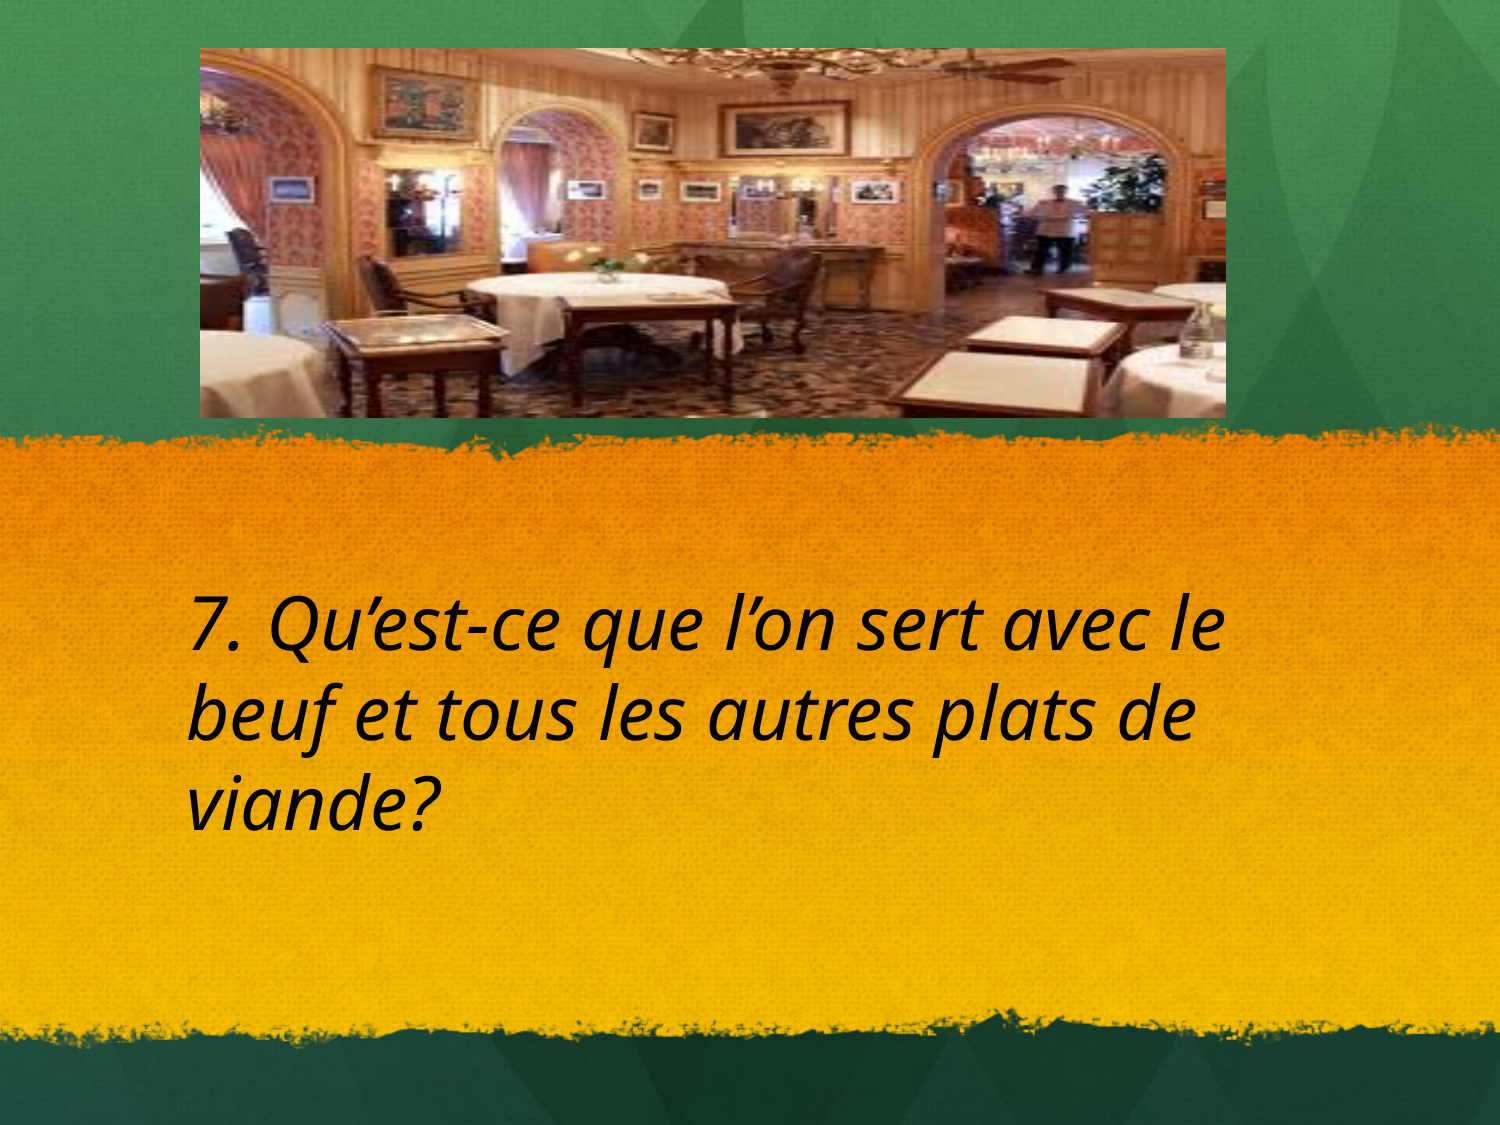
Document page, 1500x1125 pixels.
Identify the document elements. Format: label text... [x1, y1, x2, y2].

picture [0, 0, 1500, 1125]
text_box 7. Qu’est-ce que l’on sert avec le beuf et tous les autres plats de viande? [171, 567, 1378, 854]
